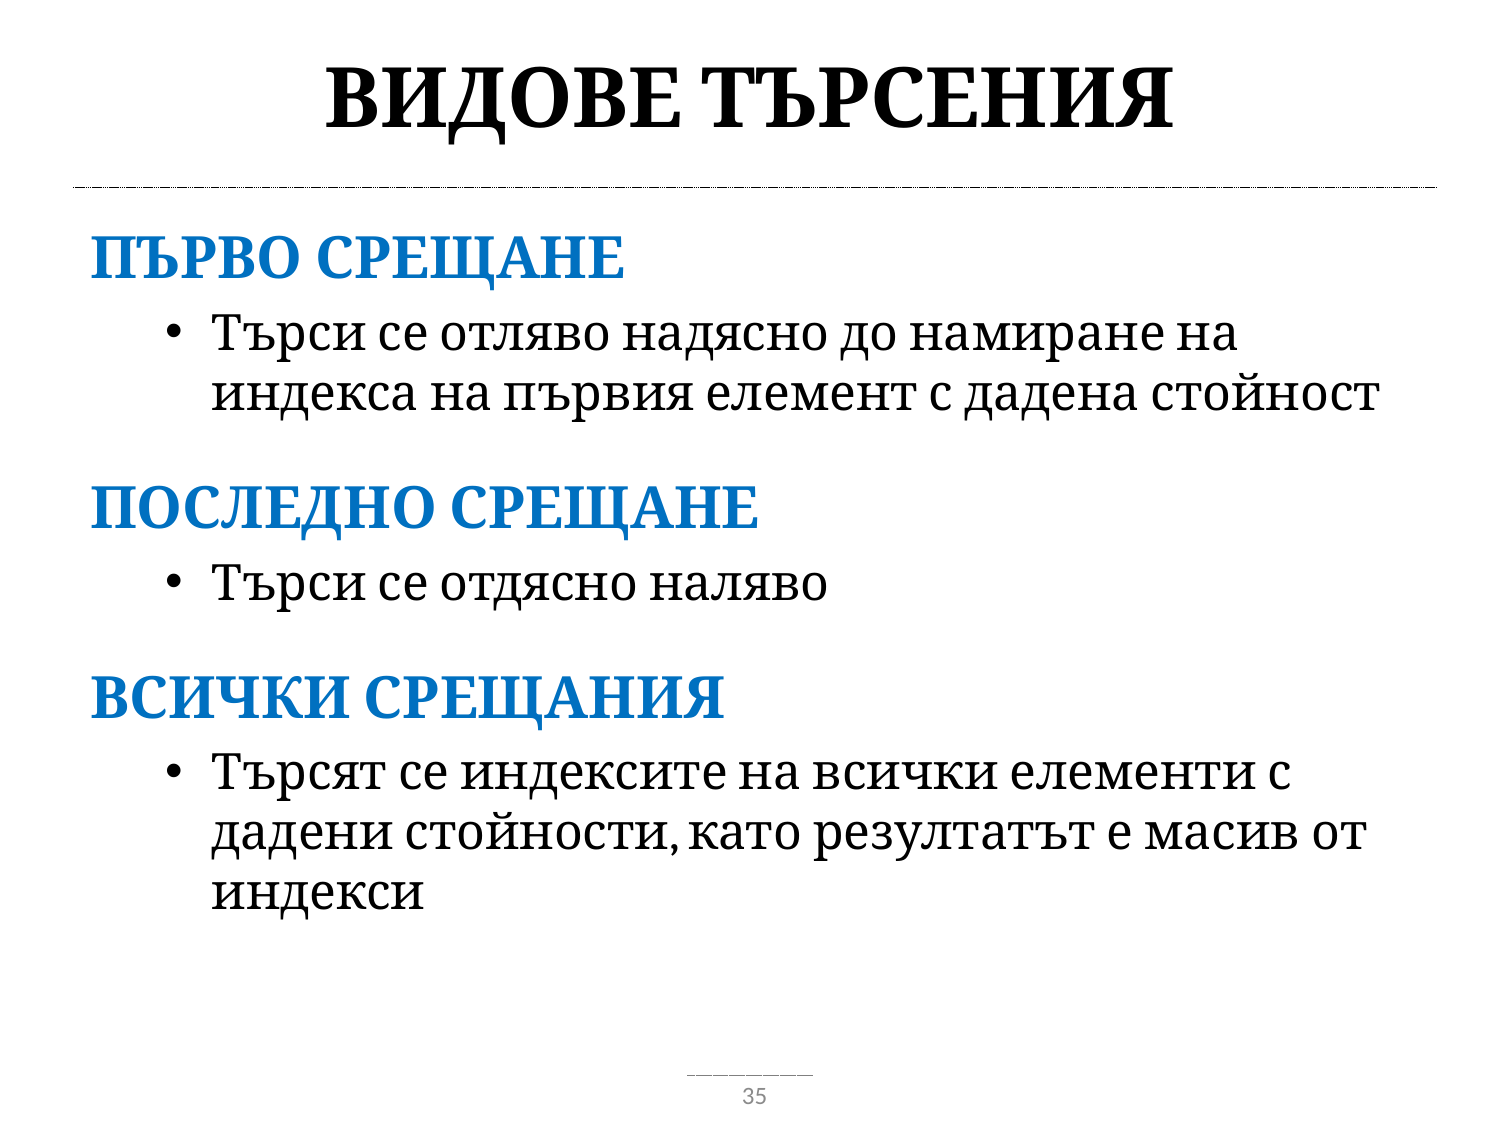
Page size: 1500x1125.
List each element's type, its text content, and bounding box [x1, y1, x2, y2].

slide_number 35 [579, 1065, 930, 1125]
list Първо срещане Търси се отляво надясно до намиране на индекса на първия елемент с дадена стойност Последно срещане Търси се отдясно наляво Всички срещания Търсят се индексите на всички елементи с дадени стойности, като резултатът е масив от индекси [75, 212, 1450, 1063]
title Видове търсения [0, 0, 1500, 188]
